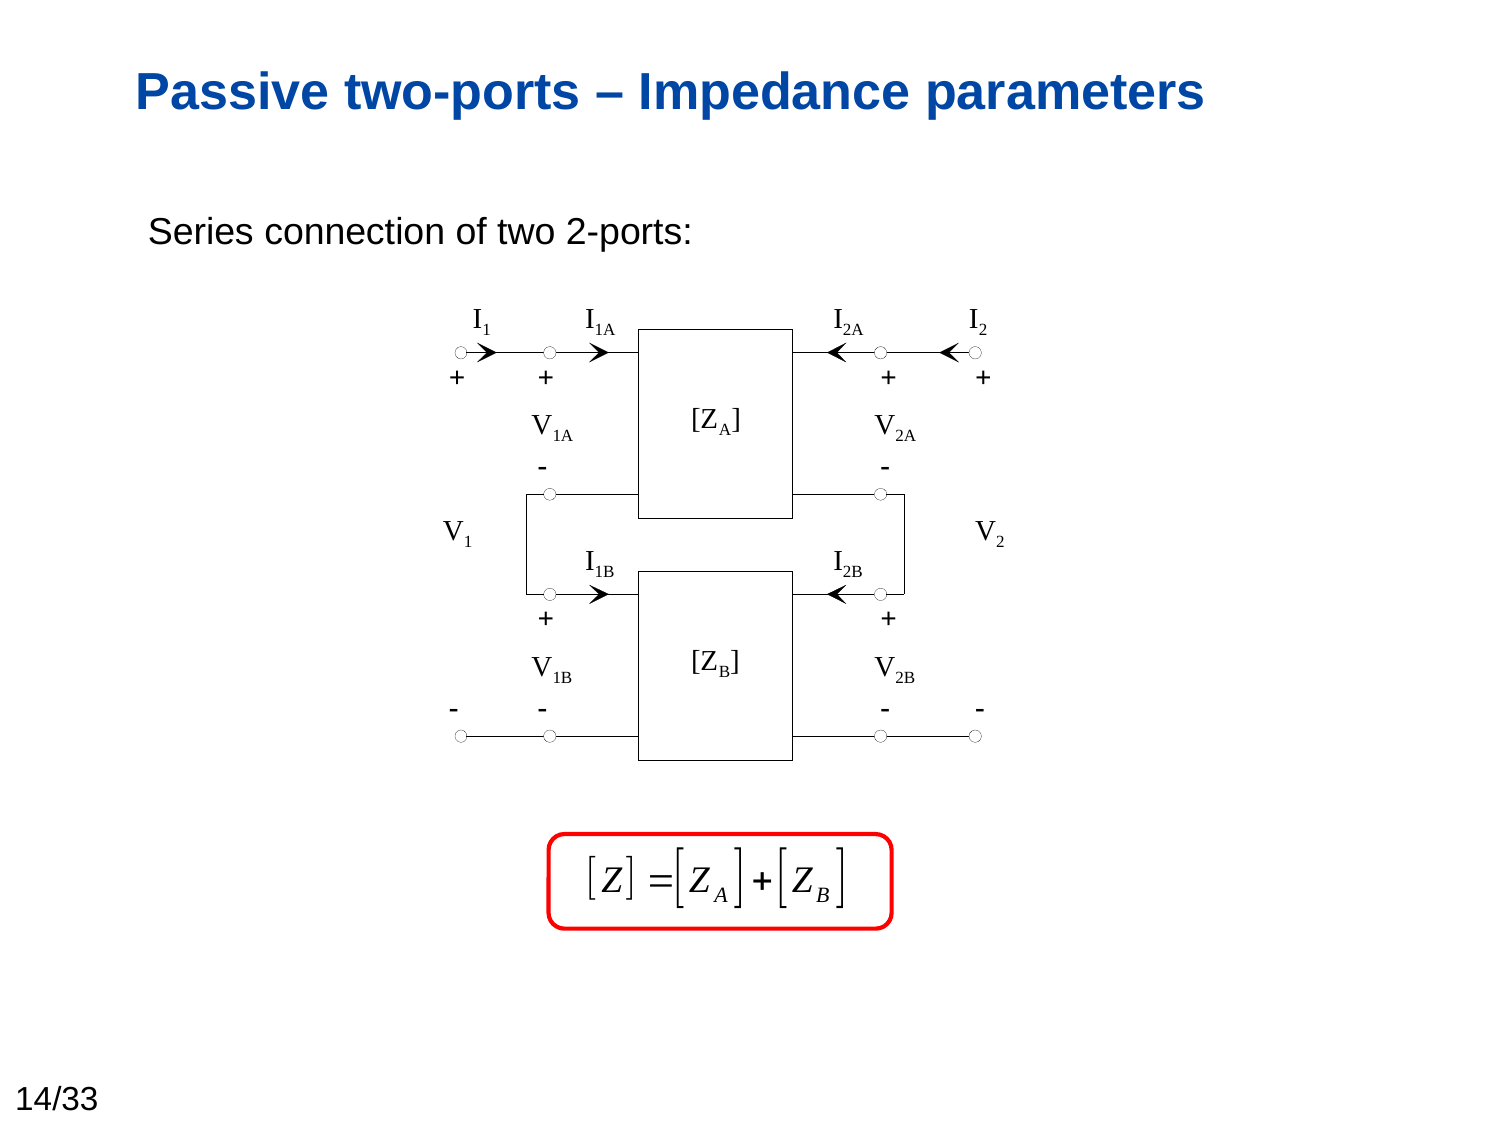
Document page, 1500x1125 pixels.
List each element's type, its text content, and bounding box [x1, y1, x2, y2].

title Passive two-ports – Impedance parameters [120, 18, 1471, 159]
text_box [442, 302, 1006, 761]
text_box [584, 845, 854, 912]
text_box Series connection of two 2-ports: [133, 199, 709, 260]
text_box [548, 834, 892, 929]
